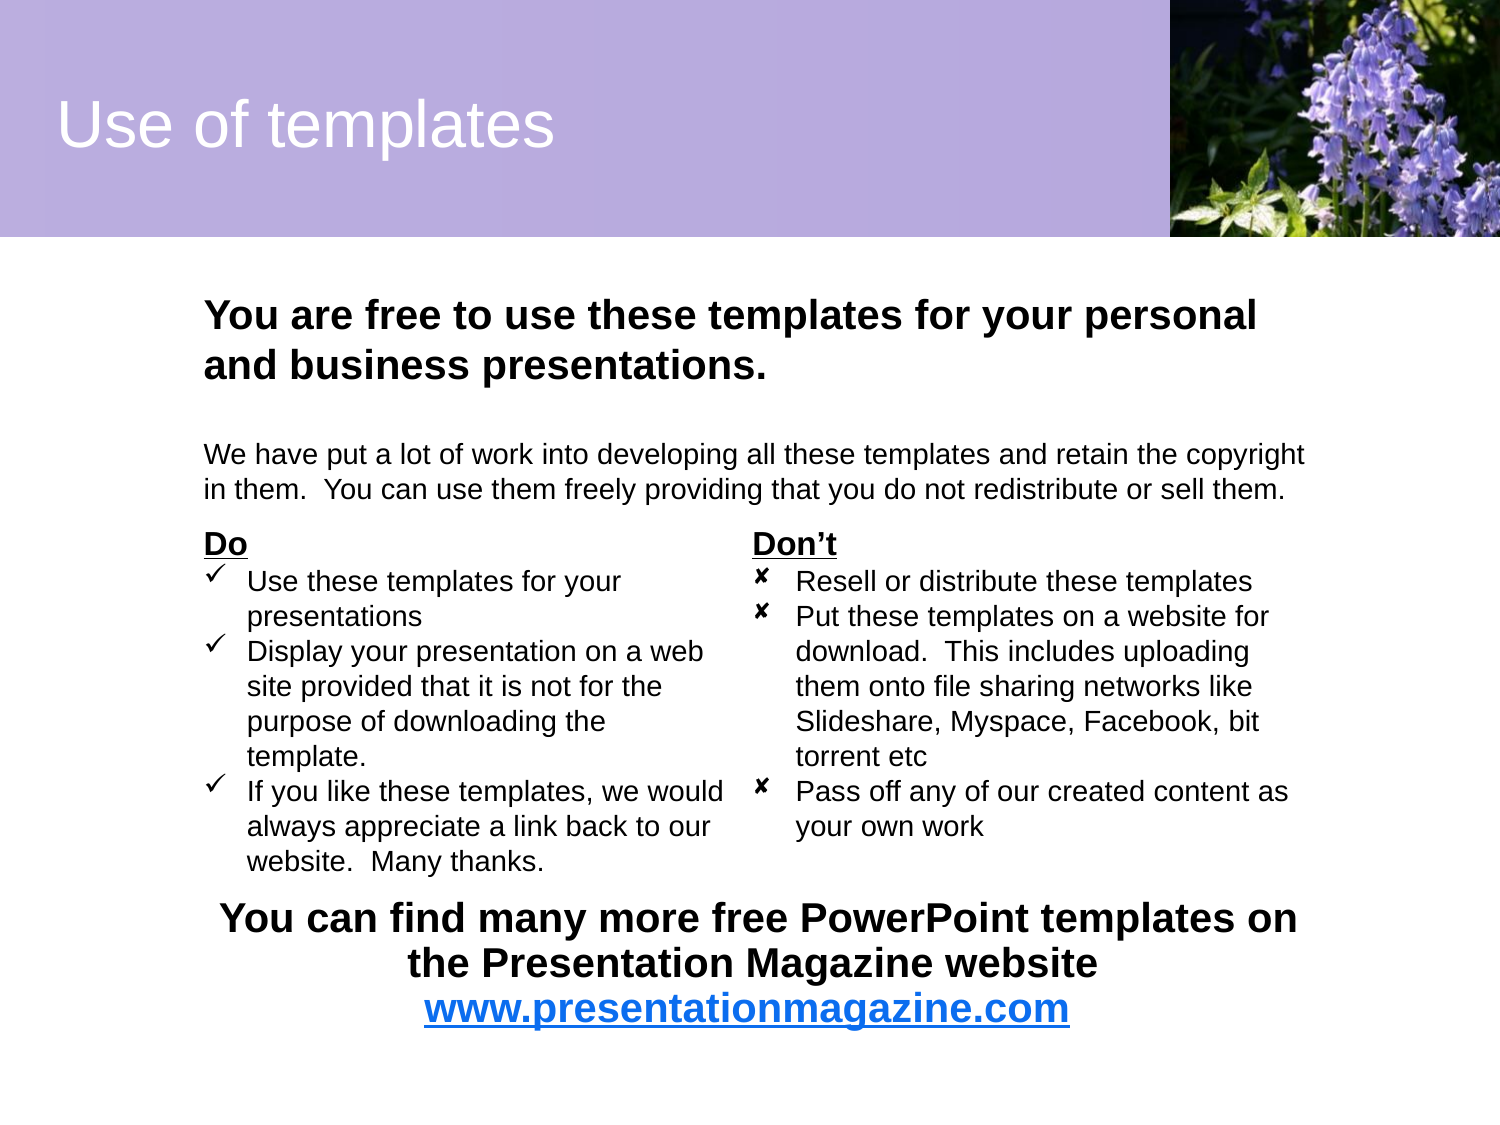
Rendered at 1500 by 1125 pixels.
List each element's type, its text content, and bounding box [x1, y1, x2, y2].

text_box You are free to use these templates for your personal and business presentations. [188, 280, 1329, 396]
picture [1170, 0, 1500, 237]
text_box You can find many more free PowerPoint templates on the Presentation Magazine website www.presentationmagazine.com [171, 889, 1347, 1040]
text_box Don’t Resell or distribute these templates Put these templates on a website for download. This includes uploading them onto file sharing networks like Slideshare, Myspace, Facebook, bit torrent etc Pass off any of our created content as your own work [737, 515, 1335, 850]
text_box [88, 208, 1436, 1083]
text_box Do Use these templates for your presentations Display your presentation on a web site provided that it is not for the purpose of downloading the template. If you like these templates, we would always appreciate a link back to our website. Many thanks. [188, 515, 749, 889]
title Use of templates [41, 45, 1164, 197]
text_box We have put a lot of work into developing all these templates and retain the copyright in them. You can use them freely providing that you do not redistribute or sell them. [188, 427, 1325, 513]
